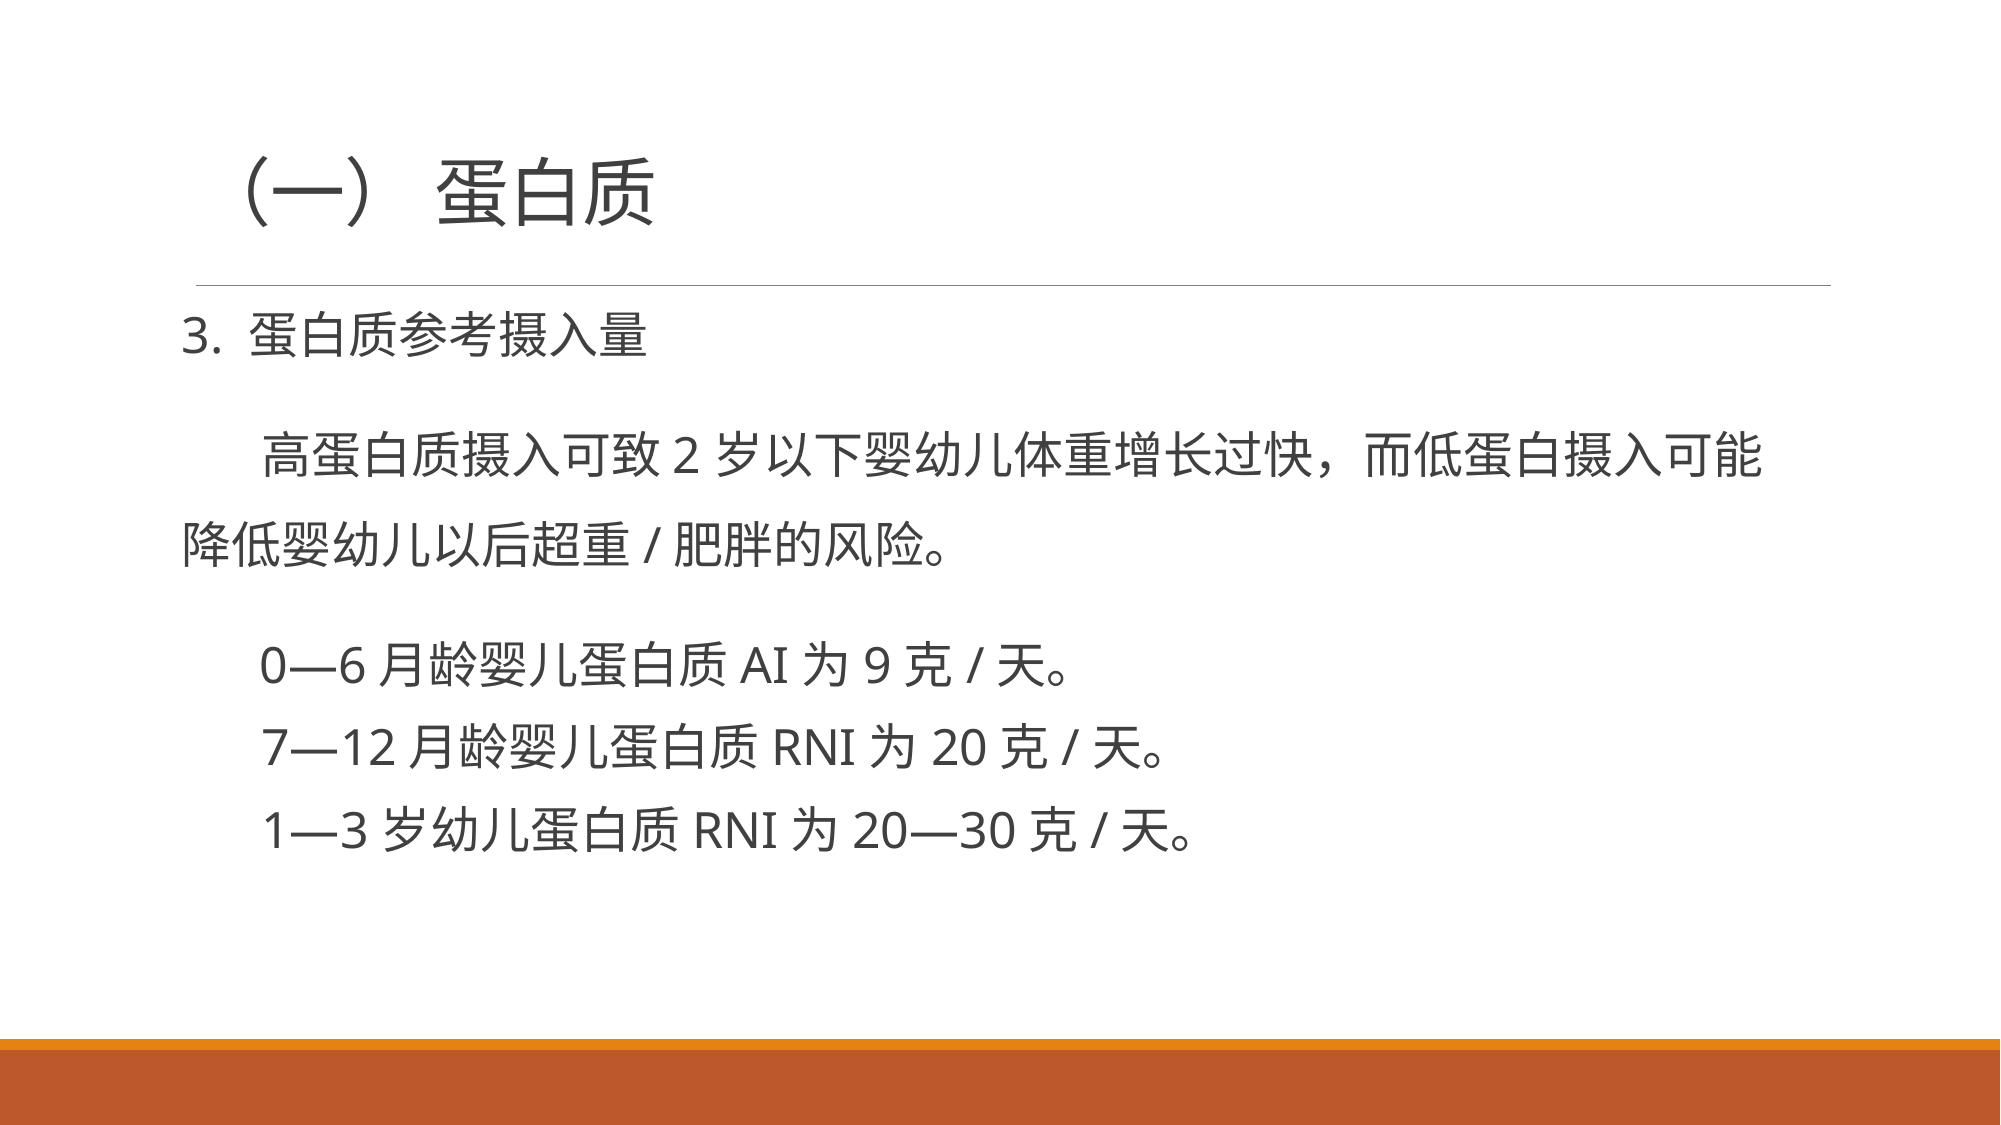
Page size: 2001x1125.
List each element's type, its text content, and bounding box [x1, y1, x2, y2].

title （一） 蛋白质 [181, 119, 1592, 204]
list 3. 蛋白质参考摄入量 高蛋白质摄入可致2岁以下婴幼儿体重增长过快，而低蛋白摄入可能降低婴幼儿以后超重/肥胖的风险。 0—6月龄婴儿蛋白质AI为9克/天。 7—12月龄婴儿蛋白质RNI为20克/天。 1—3岁幼儿蛋白质RNI为20—30克/天。 [181, 204, 1789, 1006]
